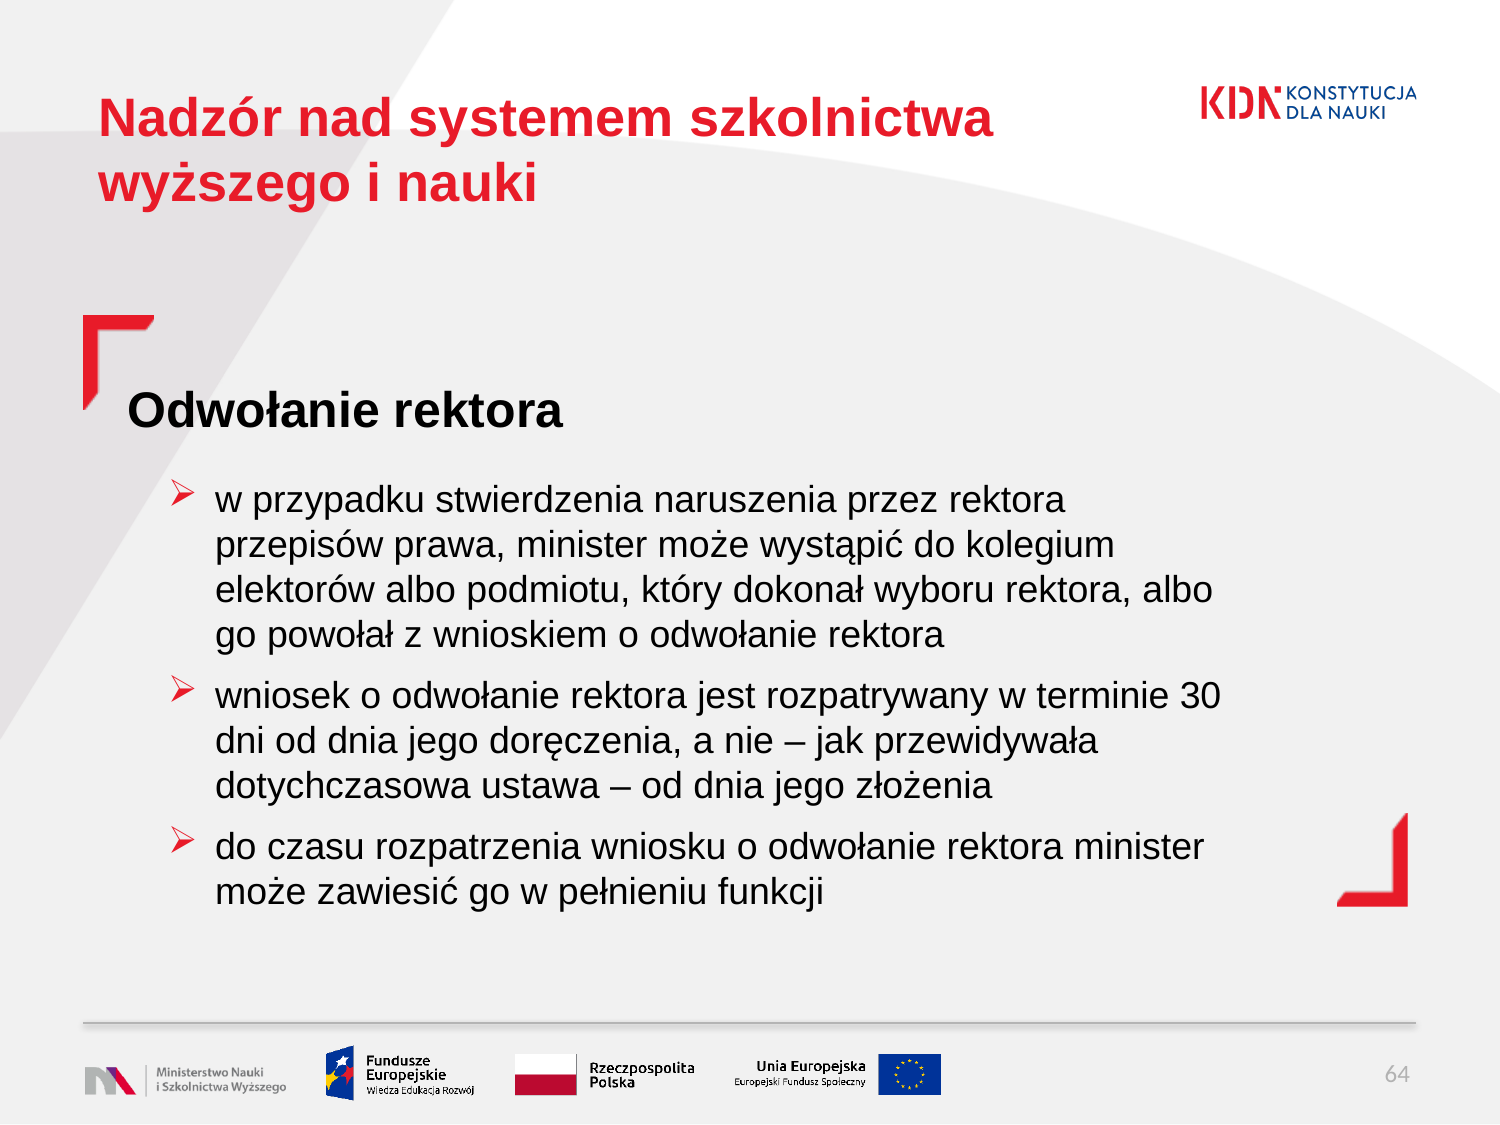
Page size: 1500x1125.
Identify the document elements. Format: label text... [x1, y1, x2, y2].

title Nadzór nad systemem szkolnictwa wyższego i nauki [83, 74, 1170, 143]
slide_number 64 [1074, 1042, 1425, 1103]
text_box Odwołanie rektora [112, 370, 1234, 446]
picture [0, 0, 1500, 1125]
list w przypadku stwierdzenia naruszenia przez rektora przepisów prawa, minister może wystąpić do kolegium elektorów albo podmiotu, który dokonał wyboru rektora, albo go powołał z wnioskiem o odwołanie rektora wniosek o odwołanie rektora jest rozpatrywany w terminie 30 dni od dnia jego doręczenia, a nie – jak przewidywała dotychczasowa ustawa – od dnia jego złożenia do czasu rozpatrzenia wniosku o odwołanie rektora minister może zawiesić go w pełnieniu funkcji [153, 468, 1259, 893]
text_box [95, 328, 1075, 916]
